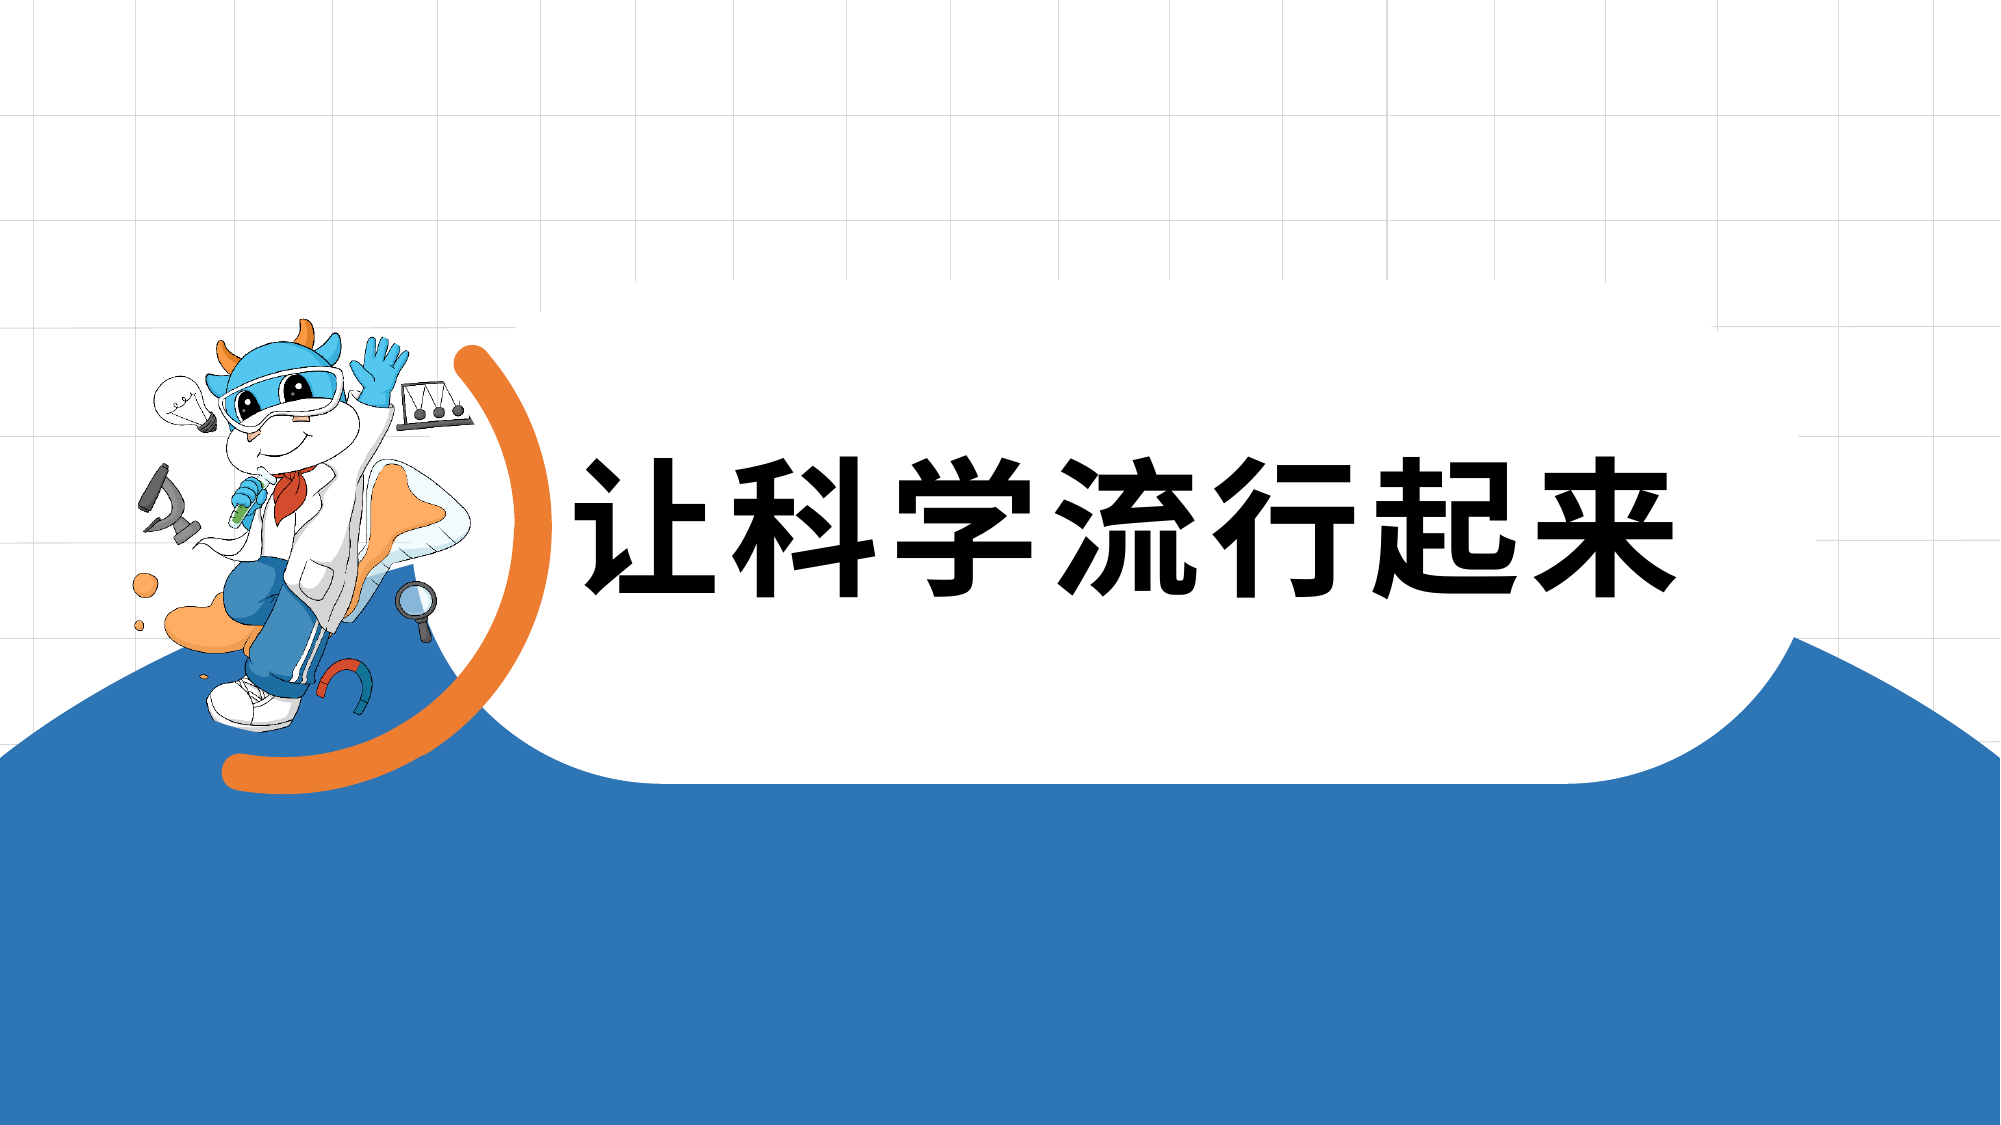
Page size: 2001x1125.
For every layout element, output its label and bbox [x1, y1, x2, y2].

picture [80, 315, 501, 735]
text_box [0, 0, 2000, 1125]
text_box [207, 346, 626, 765]
